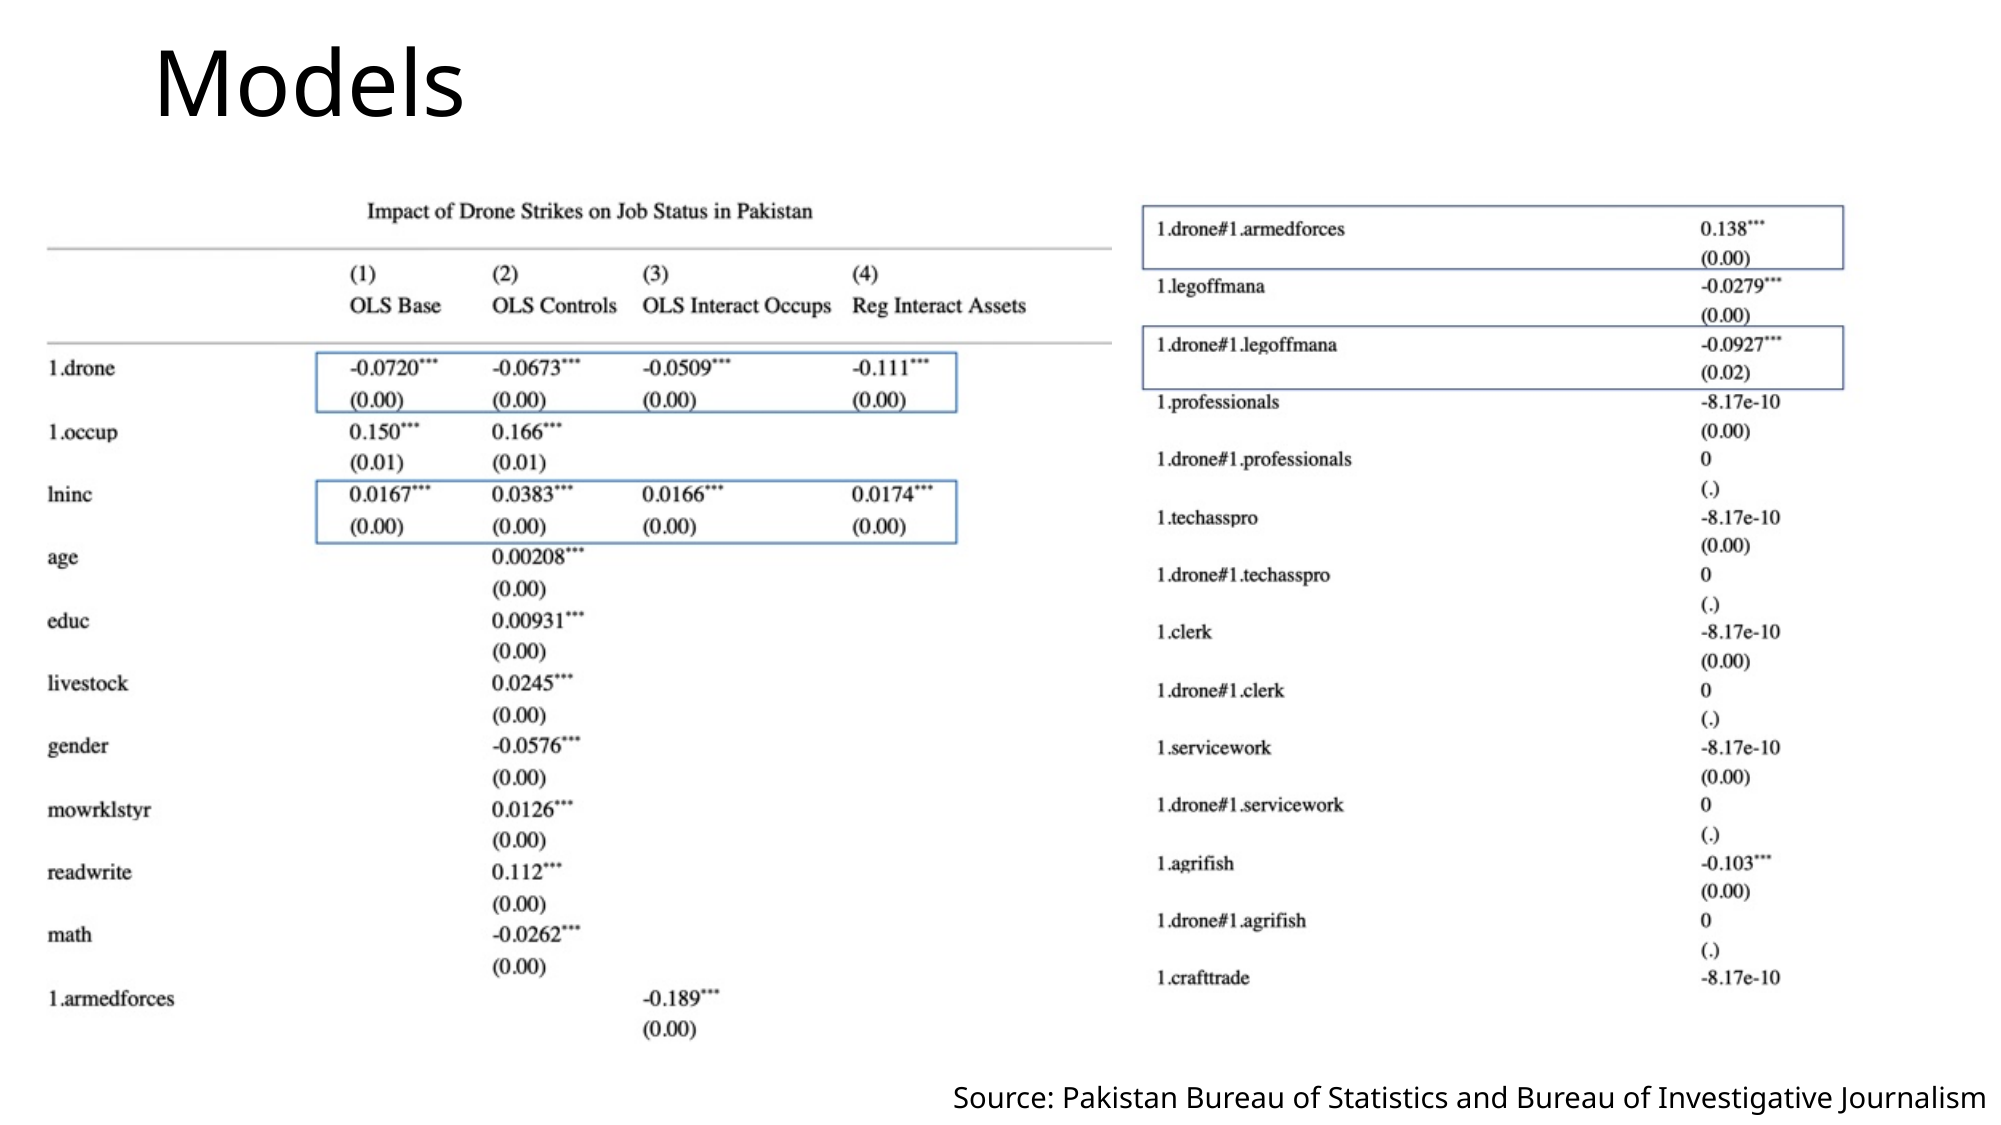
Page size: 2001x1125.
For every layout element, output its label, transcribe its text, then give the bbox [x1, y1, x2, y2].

text_box Source: Pakistan Bureau of Statistics and Bureau of Investigative Journalism [938, 1071, 2000, 1125]
title Models [137, 0, 1863, 195]
picture [46, 159, 1904, 1072]
